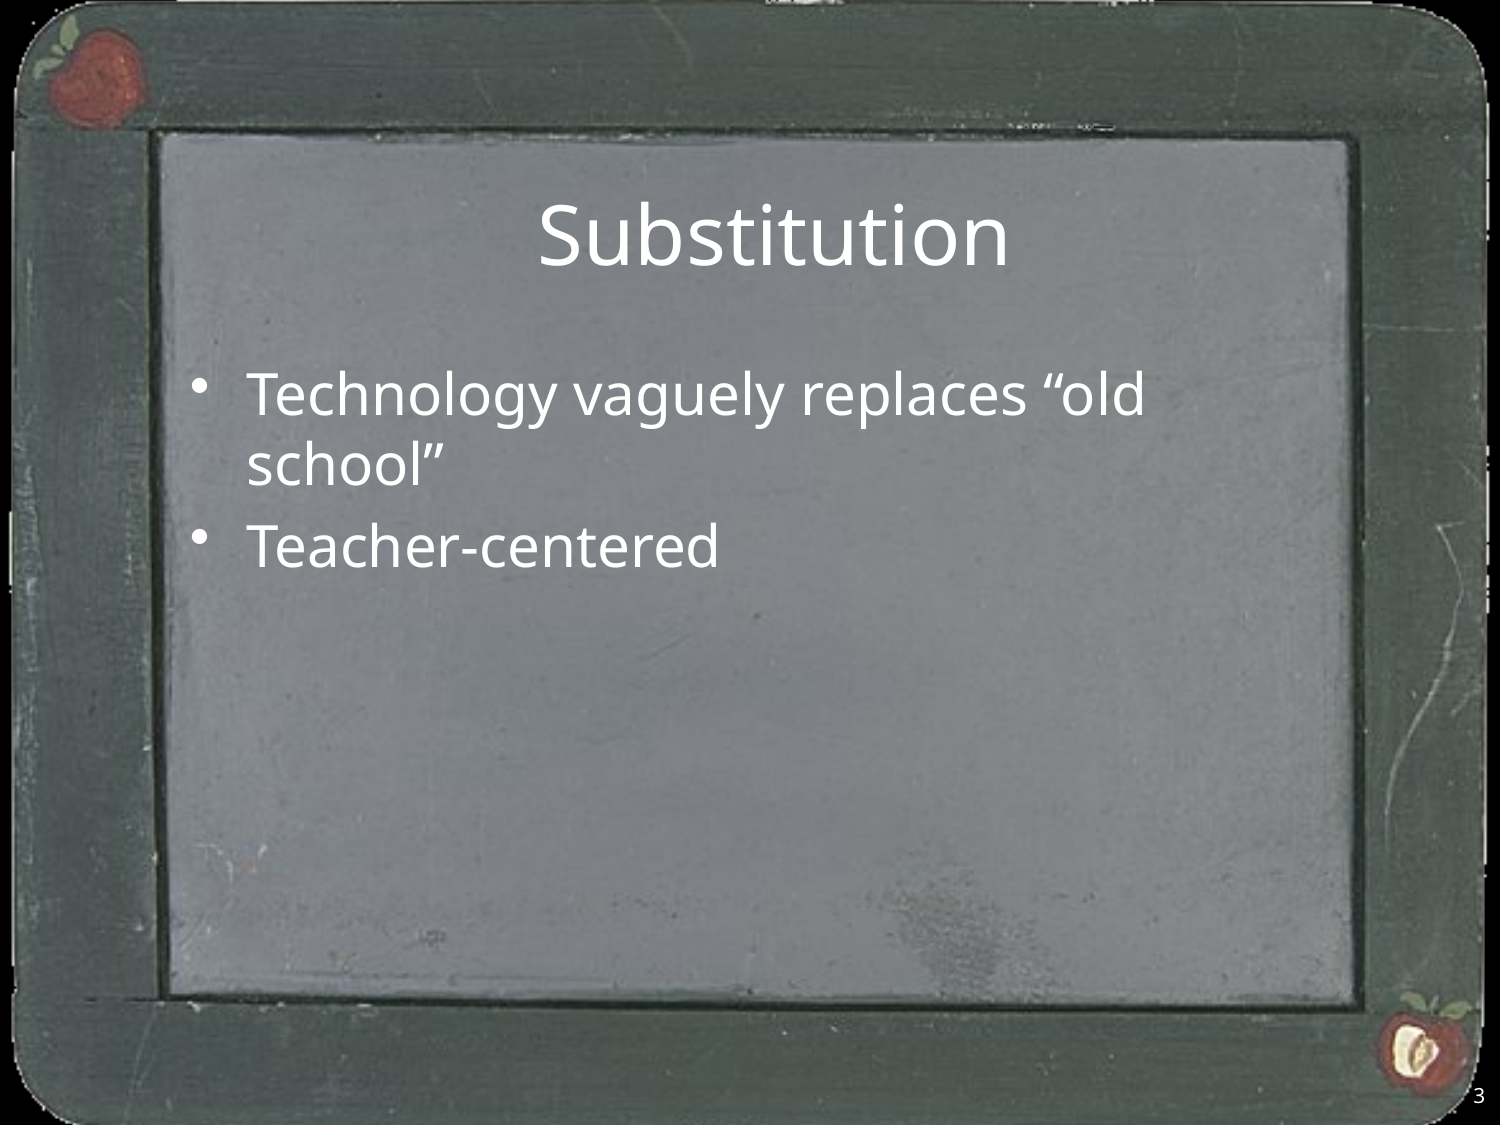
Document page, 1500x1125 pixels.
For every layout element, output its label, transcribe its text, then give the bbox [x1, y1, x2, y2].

picture [0, 0, 1500, 1125]
list Technology vaguely replaces “old school” Teacher-centered [174, 349, 1338, 976]
text_box Substitution [225, 174, 1325, 290]
slide_number 3 [1249, 1074, 1500, 1125]
